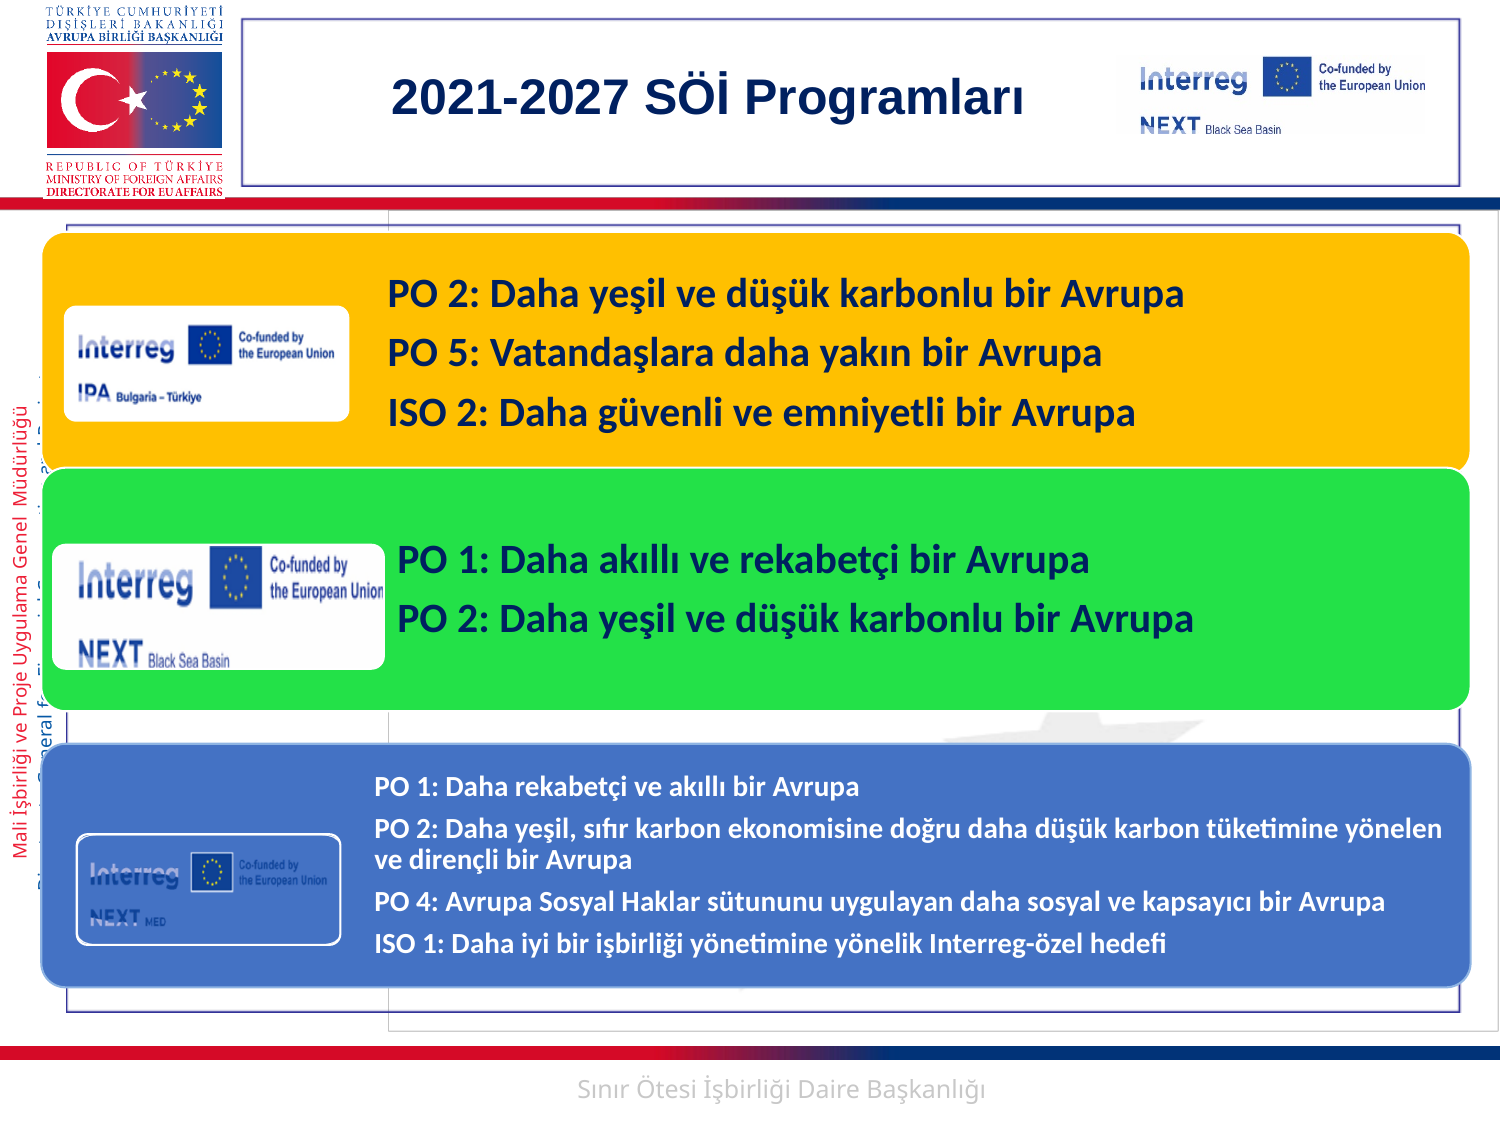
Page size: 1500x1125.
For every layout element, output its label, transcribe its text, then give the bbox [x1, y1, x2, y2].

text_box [41, 231, 1471, 1012]
picture [0, 2, 1500, 1033]
picture [240, 17, 1462, 187]
text_box 2021-2027 SÖİ Programları [313, 57, 1105, 133]
picture [0, 1046, 1500, 1060]
footer Sınır Ötesi İşbirliği Daire Başkanlığı [537, 1070, 1034, 1108]
